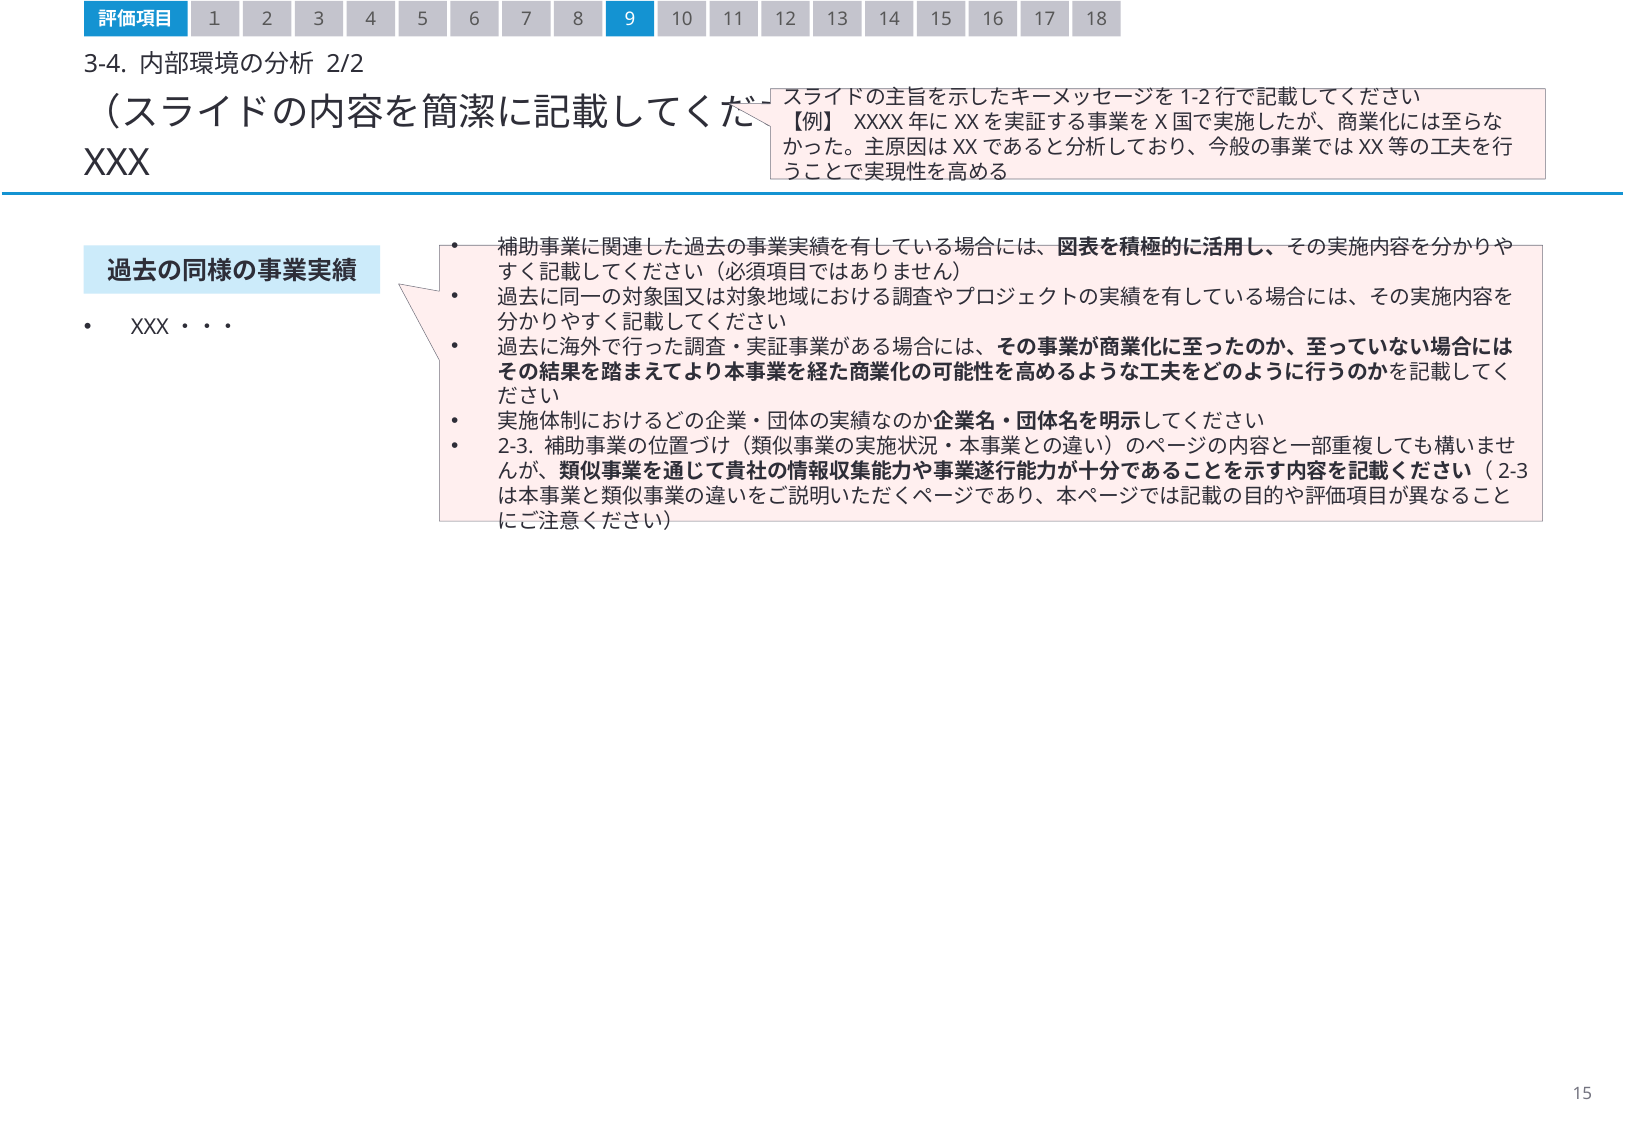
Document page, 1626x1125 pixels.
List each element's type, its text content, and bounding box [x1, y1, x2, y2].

text_box 補助事業に関連した過去の事業実績を有している場合には、図表を積極的に活用し、その実施内容を分かりやすく記載してください（必須項目ではありません） 過去に同一の対象国又は対象地域における調査やプロジェクトの実績を有している場合には、その実施内容を分かりやすく記載してください 過去に海外で行った調査・実証事業がある場合には、その事業が商業化に至ったのか、至っていない場合にはその結果を踏まえてより本事業を経た商業化の可能性を高めるような工夫をどのように行うのかを記載してください 実施体制におけるどの企業・団体の実績なのか企業名・団体名を明示してください 2-3. 補助事業の位置づけ（類似事業の実施状況・本事業との違い）のページの内容と一部重複しても構いませんが、類似事業を通じて貴社の情報収集能力や事業遂行能力が十分であることを示す内容を記載ください（2-3は本事業と類似事業の違いをご説明いただくページであり、本ページでは記載の目的や評価項目が異なることにご注意ください） [397, 244, 1544, 523]
list （スライドの内容を簡潔に記載してください） XXX [84, 83, 1543, 183]
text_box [83, 0, 1122, 37]
list 3-4. 内部環境の分析 2/2 [84, 40, 1543, 82]
text_box XXX・・・ [83, 302, 1543, 1065]
text_box 過去の同様の事業実績 [83, 244, 381, 295]
text_box スライドの主旨を示したキーメッセージを1-2行で記載してください 【例】 XXXX年にXXを実証する事業をX国で実施したが、商業化には至らなかった。主原因はXXであると分析しており、今般の事業ではXX等の工夫を行うことで実現性を高める [728, 87, 1547, 180]
